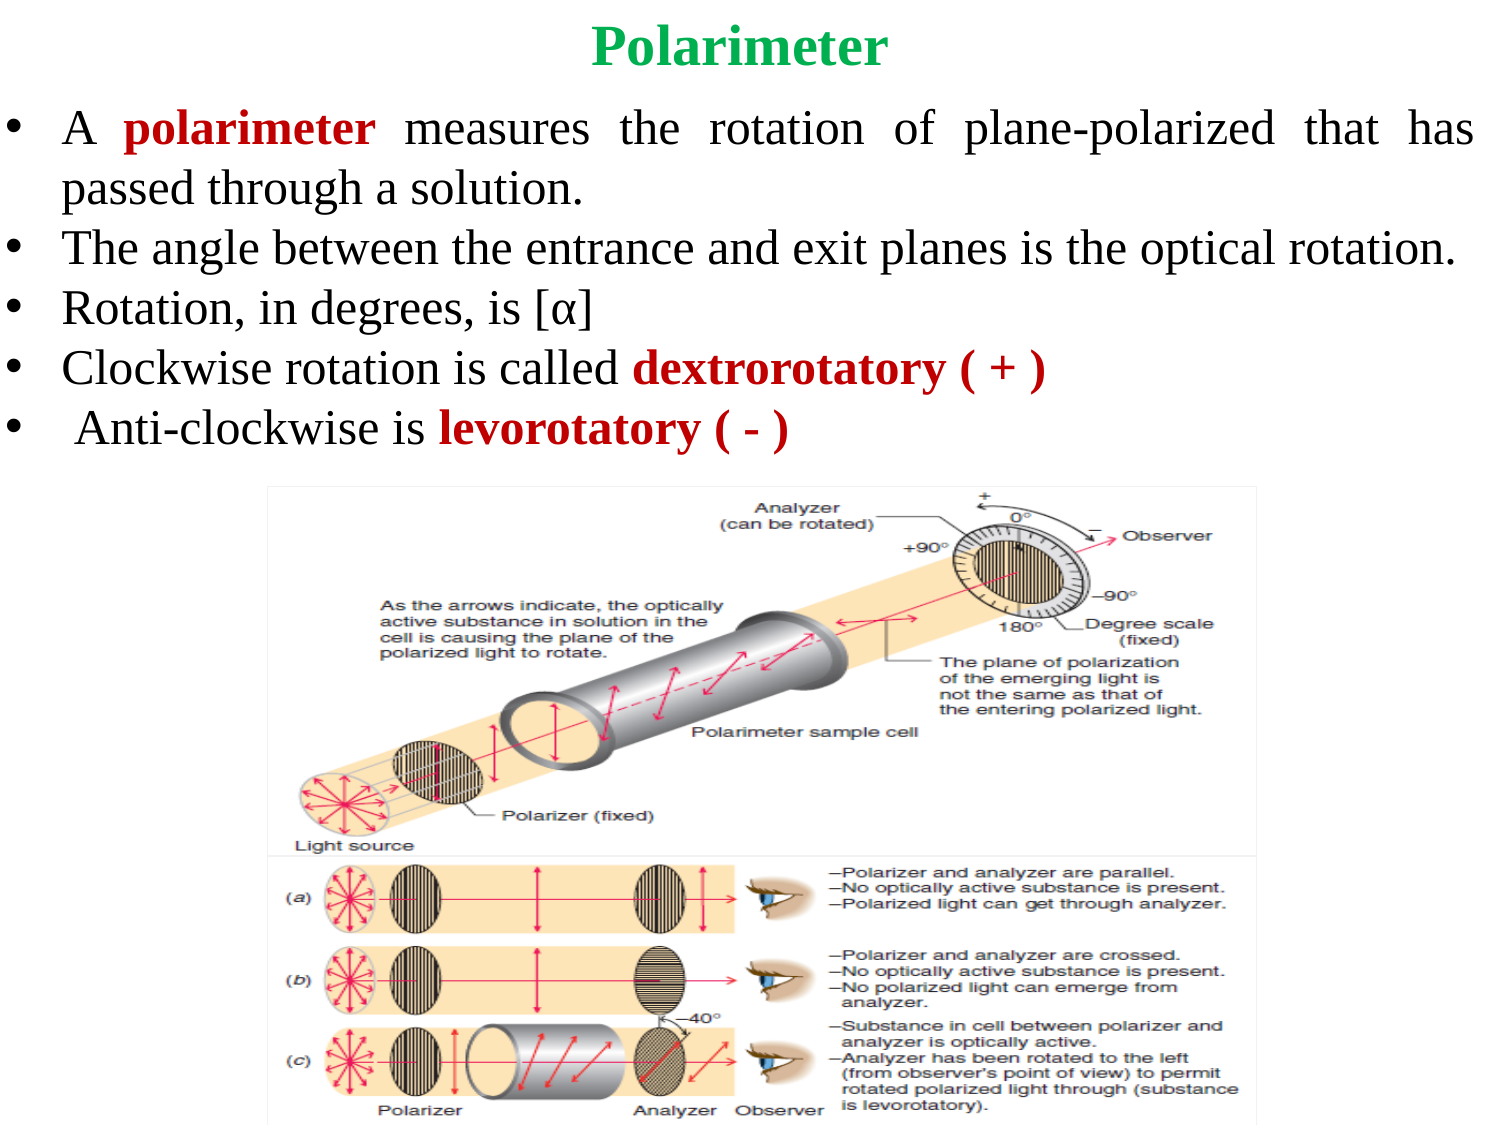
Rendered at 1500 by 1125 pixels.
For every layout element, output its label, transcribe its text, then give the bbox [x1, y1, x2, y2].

text_box Polarimeter [576, 0, 904, 85]
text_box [268, 487, 1257, 1125]
text_box A polarimeter measures the rotation of plane-polarized that has passed through a solution. The angle between the entrance and exit planes is the optical rotation. Rotation, in degrees, is [α] Clockwise rotation is called dextrorotatory ( + ) Anti-clockwise is levorotatory ( - ) [0, 87, 1491, 463]
